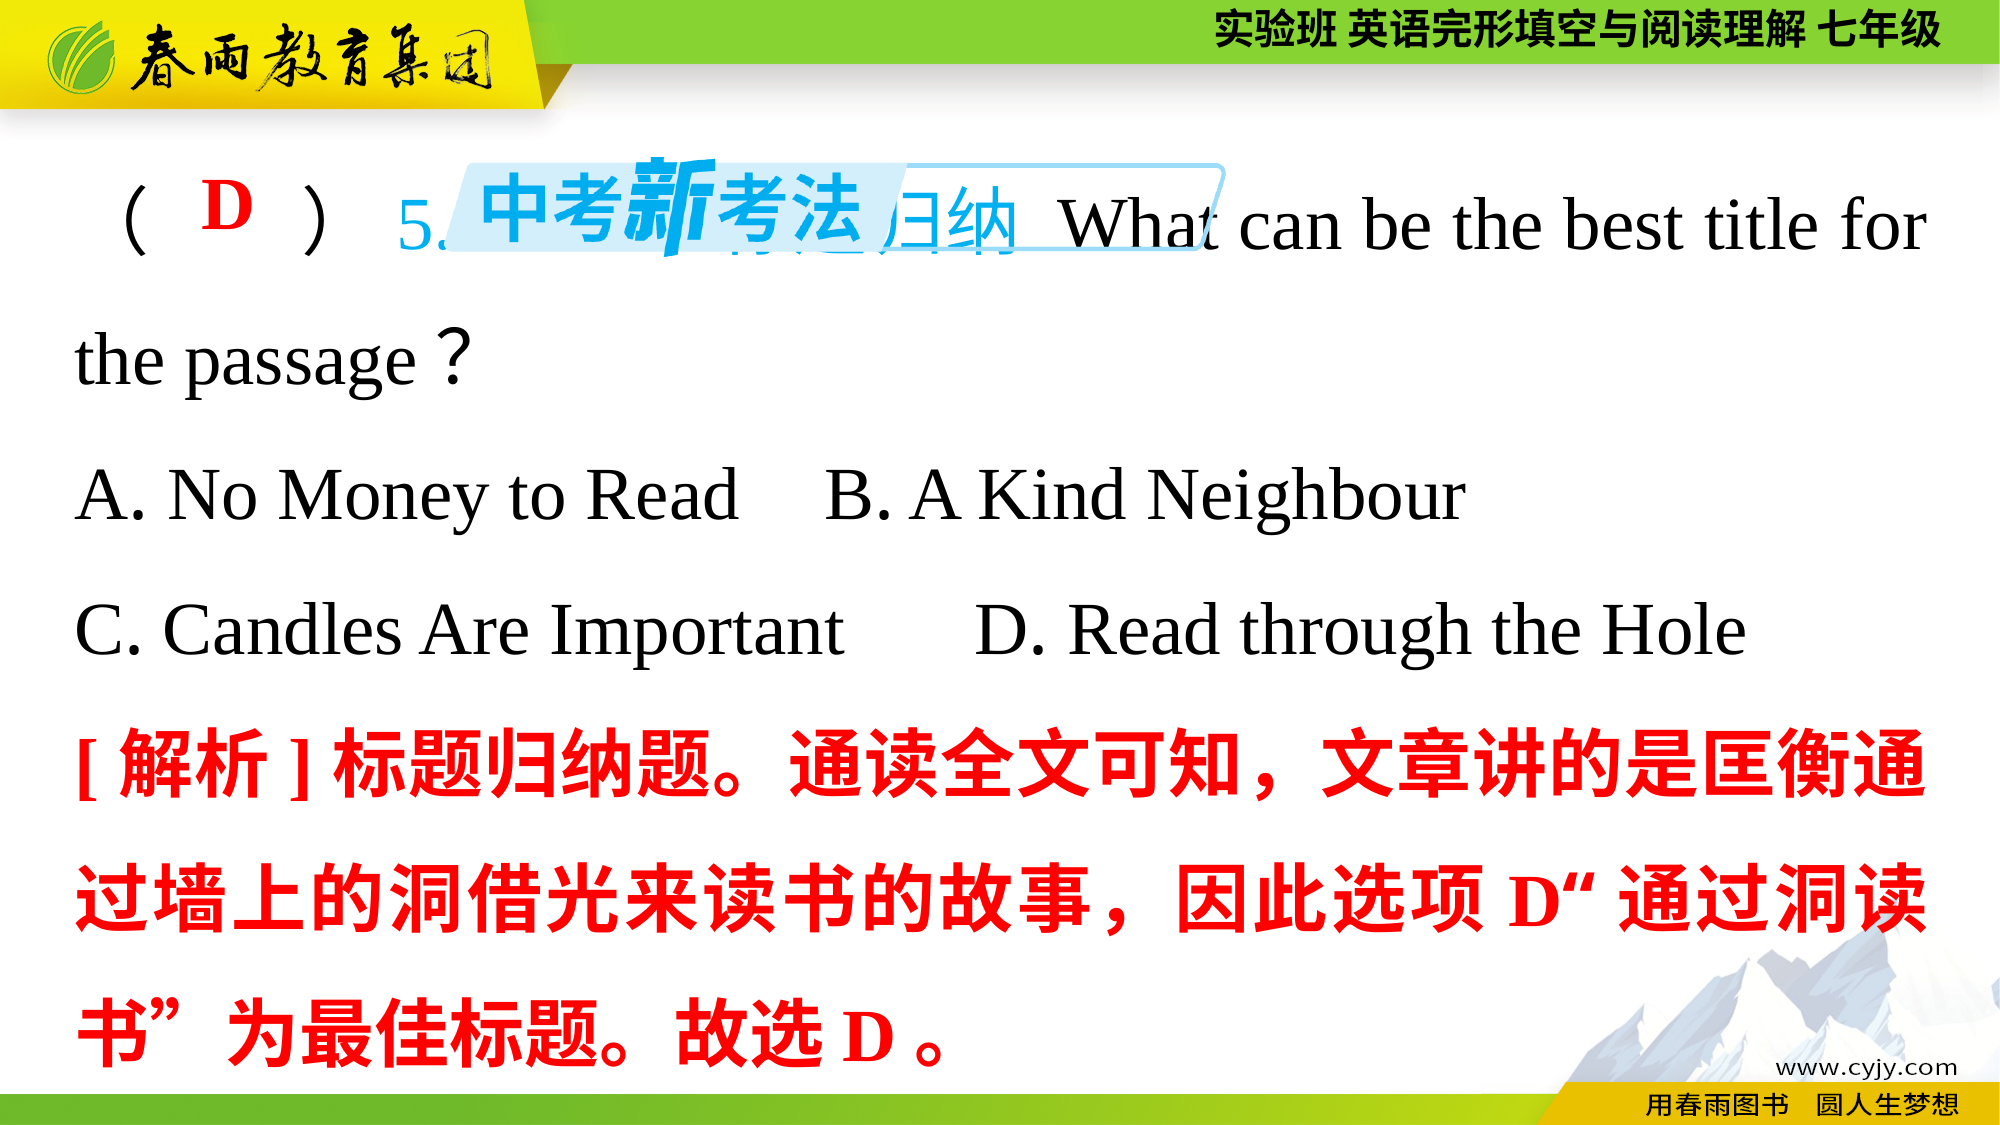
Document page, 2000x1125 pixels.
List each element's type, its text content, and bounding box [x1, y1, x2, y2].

picture [0, 0, 2000, 1125]
text_box [解析]标题归纳题。通读全文可知，文章讲的是匡衡通过墙上的洞借光来读书的故事，因此选项D“通过洞读书”为最佳标题。故选D。 [59, 663, 1944, 1084]
list （ ）5. 标题归纳 What can be the best title for the passage？ A. No Money to Read B. A Kind Neighbour C. Candles Are Important D. Read through the Hole [59, 122, 1944, 663]
text_box D [186, 146, 271, 252]
